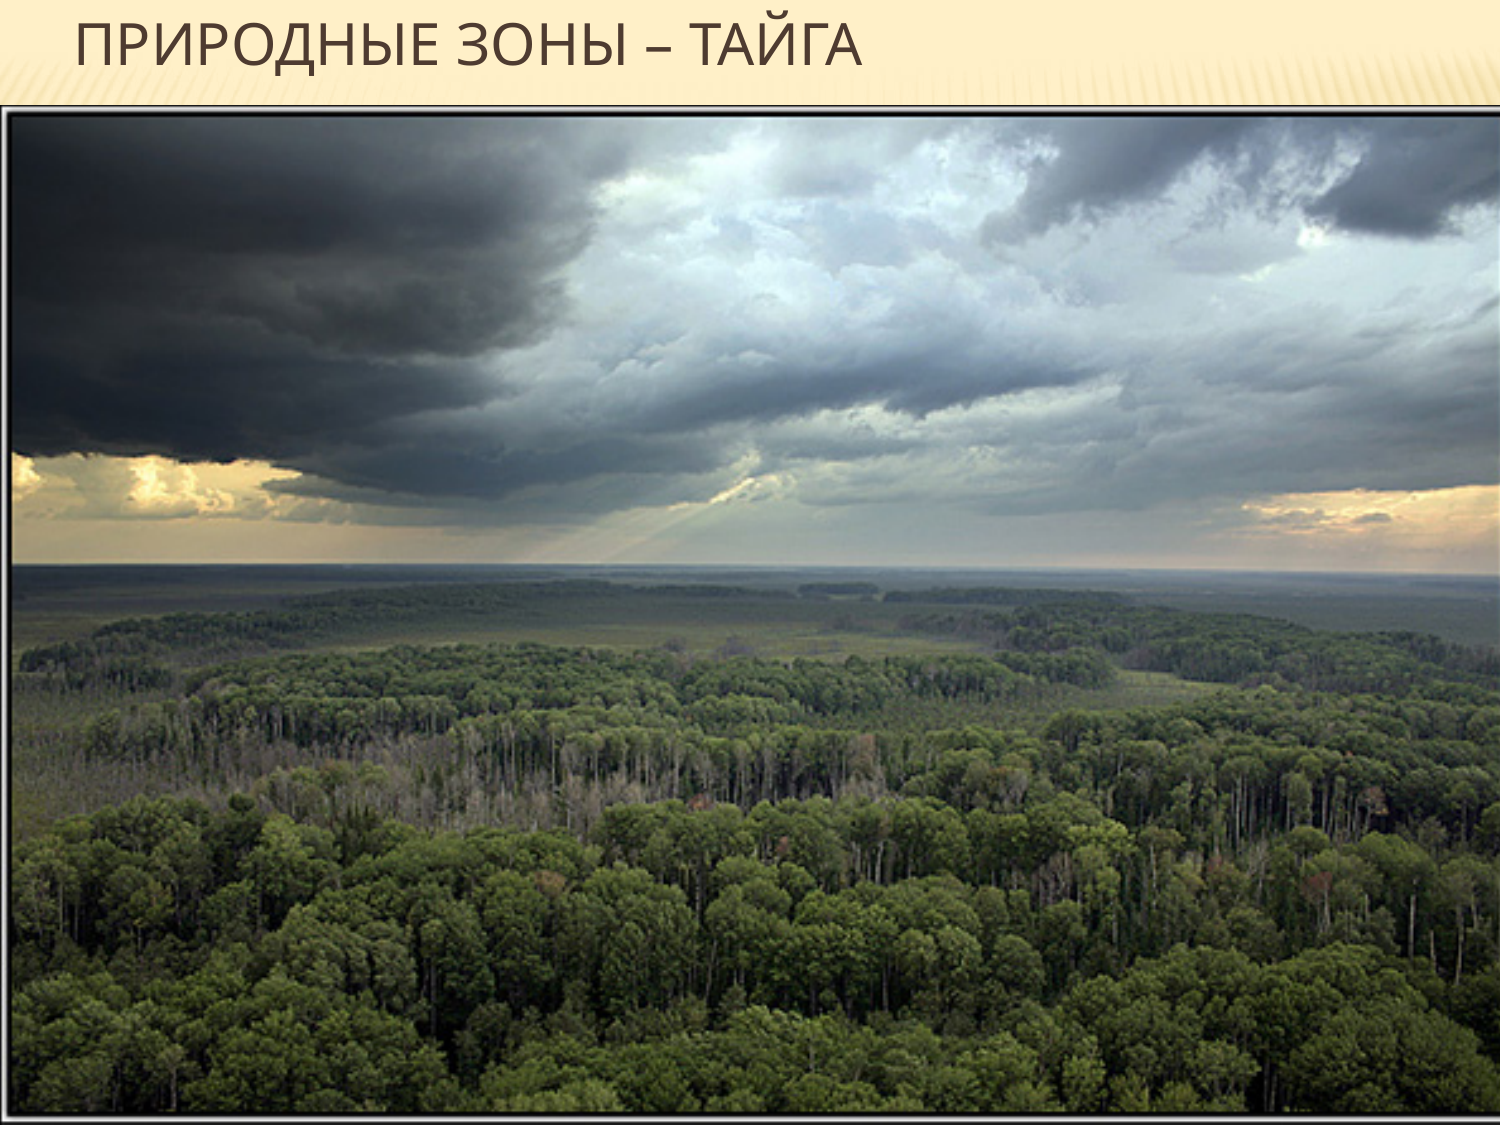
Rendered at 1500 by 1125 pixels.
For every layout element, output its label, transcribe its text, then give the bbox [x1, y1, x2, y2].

title Природные зоны – тайга [58, 0, 1447, 94]
picture [0, 105, 1500, 1125]
